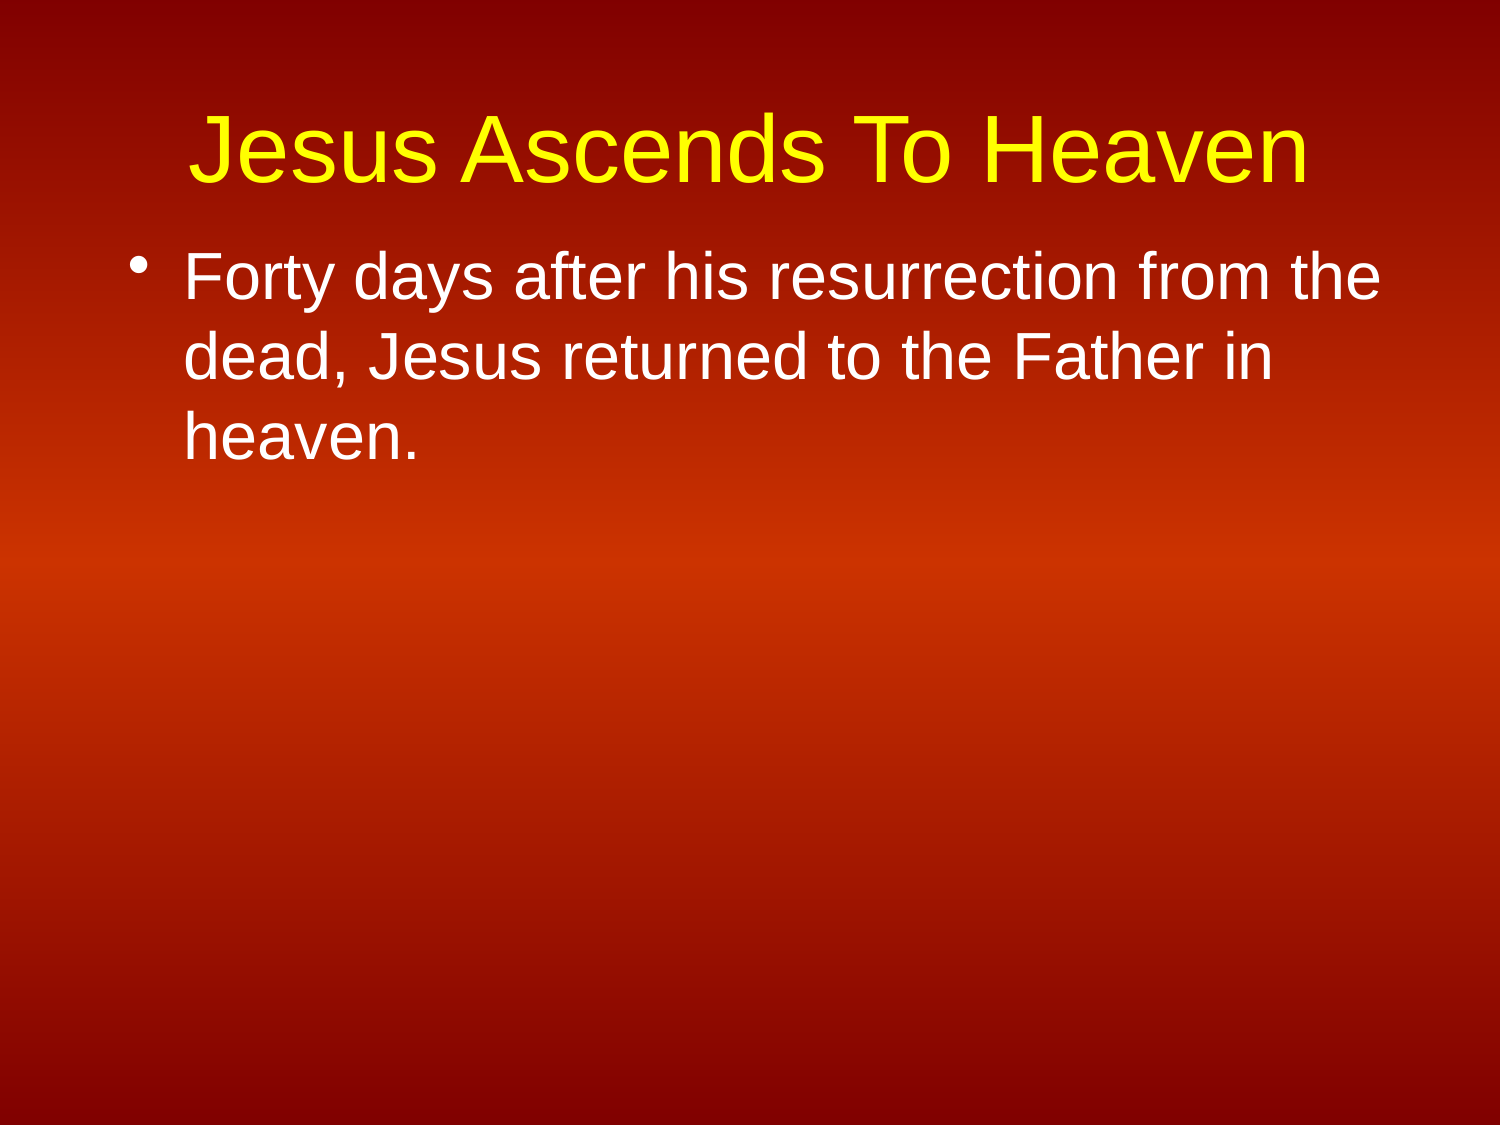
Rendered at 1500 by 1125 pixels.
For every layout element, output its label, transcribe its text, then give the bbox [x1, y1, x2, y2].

list Forty days after his resurrection from the dead, Jesus returned to the Father in heaven. [112, 224, 1463, 1125]
title Jesus Ascends To Heaven [37, 50, 1463, 238]
